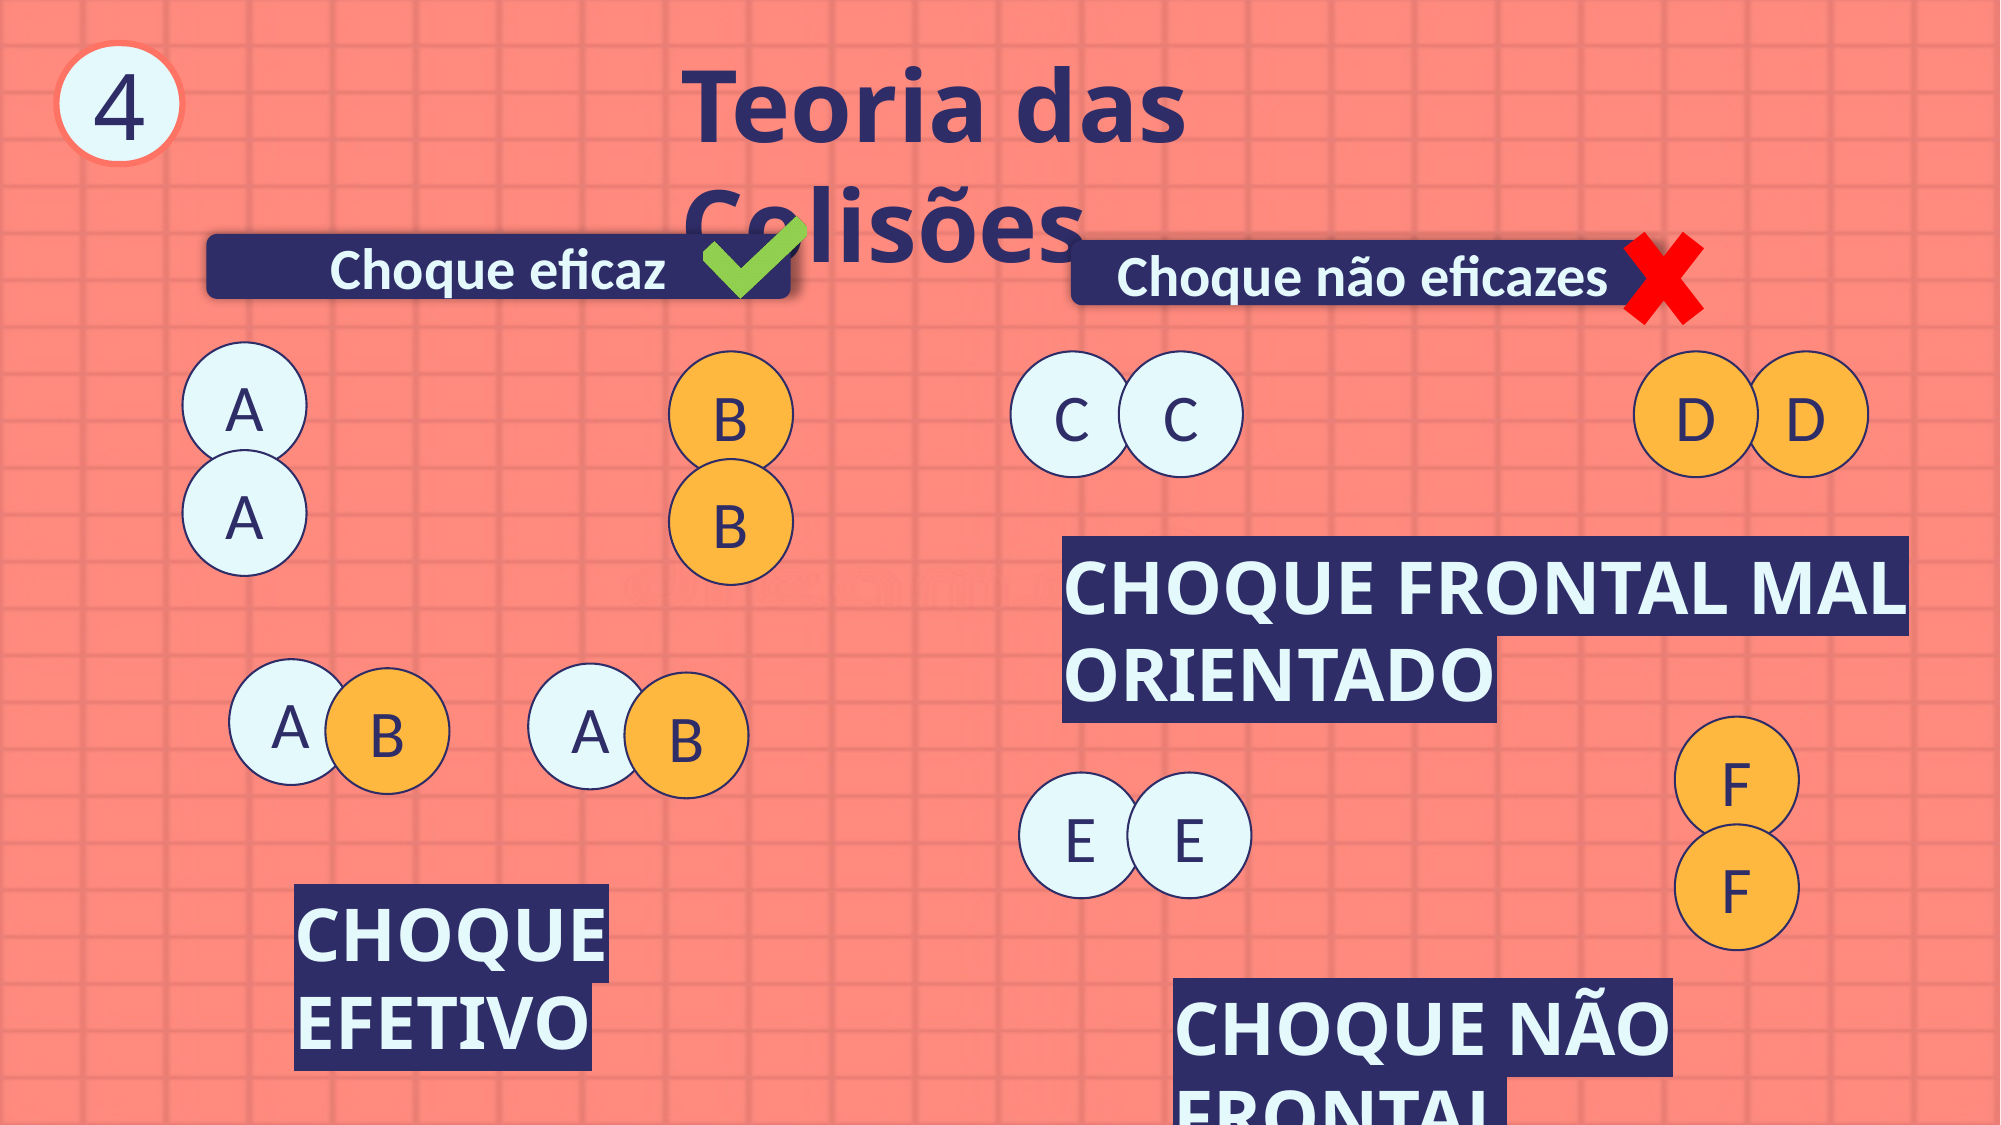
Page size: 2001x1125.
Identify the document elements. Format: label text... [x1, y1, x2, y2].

text_box 4 [55, 42, 184, 166]
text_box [182, 342, 307, 576]
picture [0, 0, 2001, 1125]
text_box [668, 351, 794, 585]
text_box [229, 659, 450, 794]
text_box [1633, 351, 1869, 478]
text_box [528, 663, 749, 799]
text_box Choque eficaz [205, 232, 703, 300]
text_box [1674, 716, 1799, 951]
text_box CHOQUE NÃO FRONTAL [1158, 975, 1799, 1125]
text_box Teoria das Colisões [666, 35, 1334, 290]
text_box [1621, 230, 1706, 327]
text_box CHOQUE FRONTAL MAL ORIENTADO [1047, 533, 1969, 724]
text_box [1010, 351, 1243, 478]
text_box CHOQUE EFETIVO [279, 881, 704, 1072]
text_box Choque não eficazes [1069, 239, 1644, 307]
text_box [1019, 772, 1252, 899]
